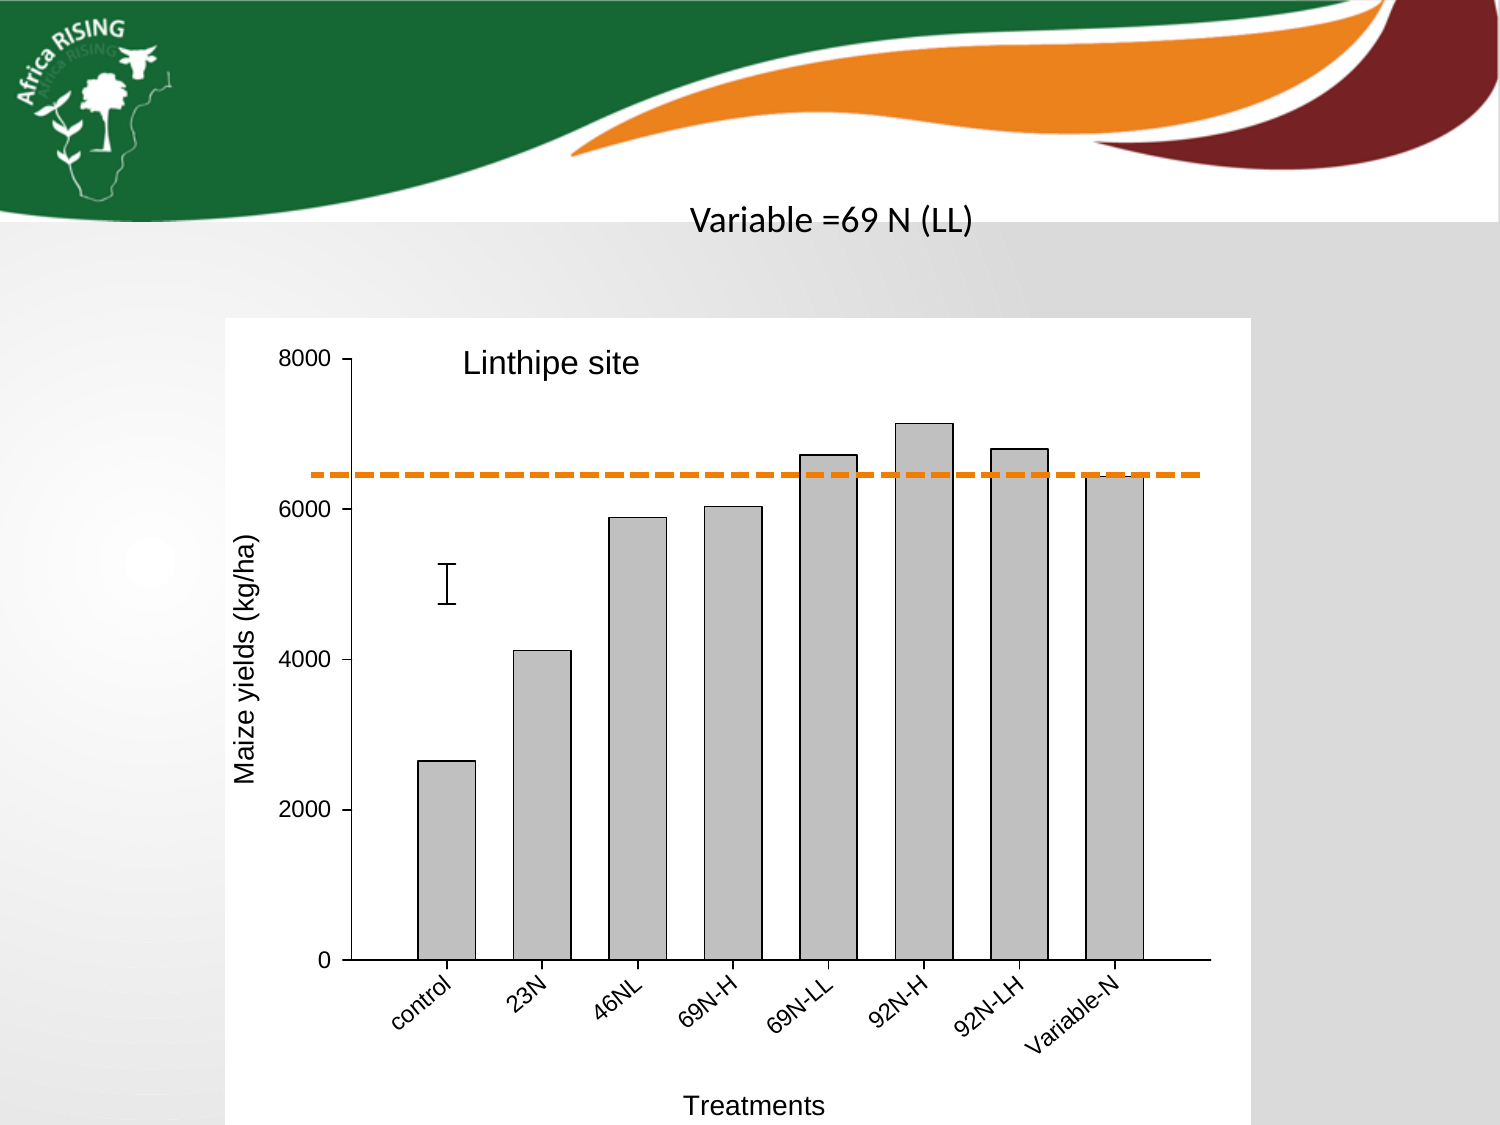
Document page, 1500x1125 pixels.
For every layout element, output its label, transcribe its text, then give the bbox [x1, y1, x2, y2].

picture [0, 0, 1499, 222]
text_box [224, 317, 1252, 1125]
text_box Variable =69 N (LL) [674, 187, 1200, 248]
